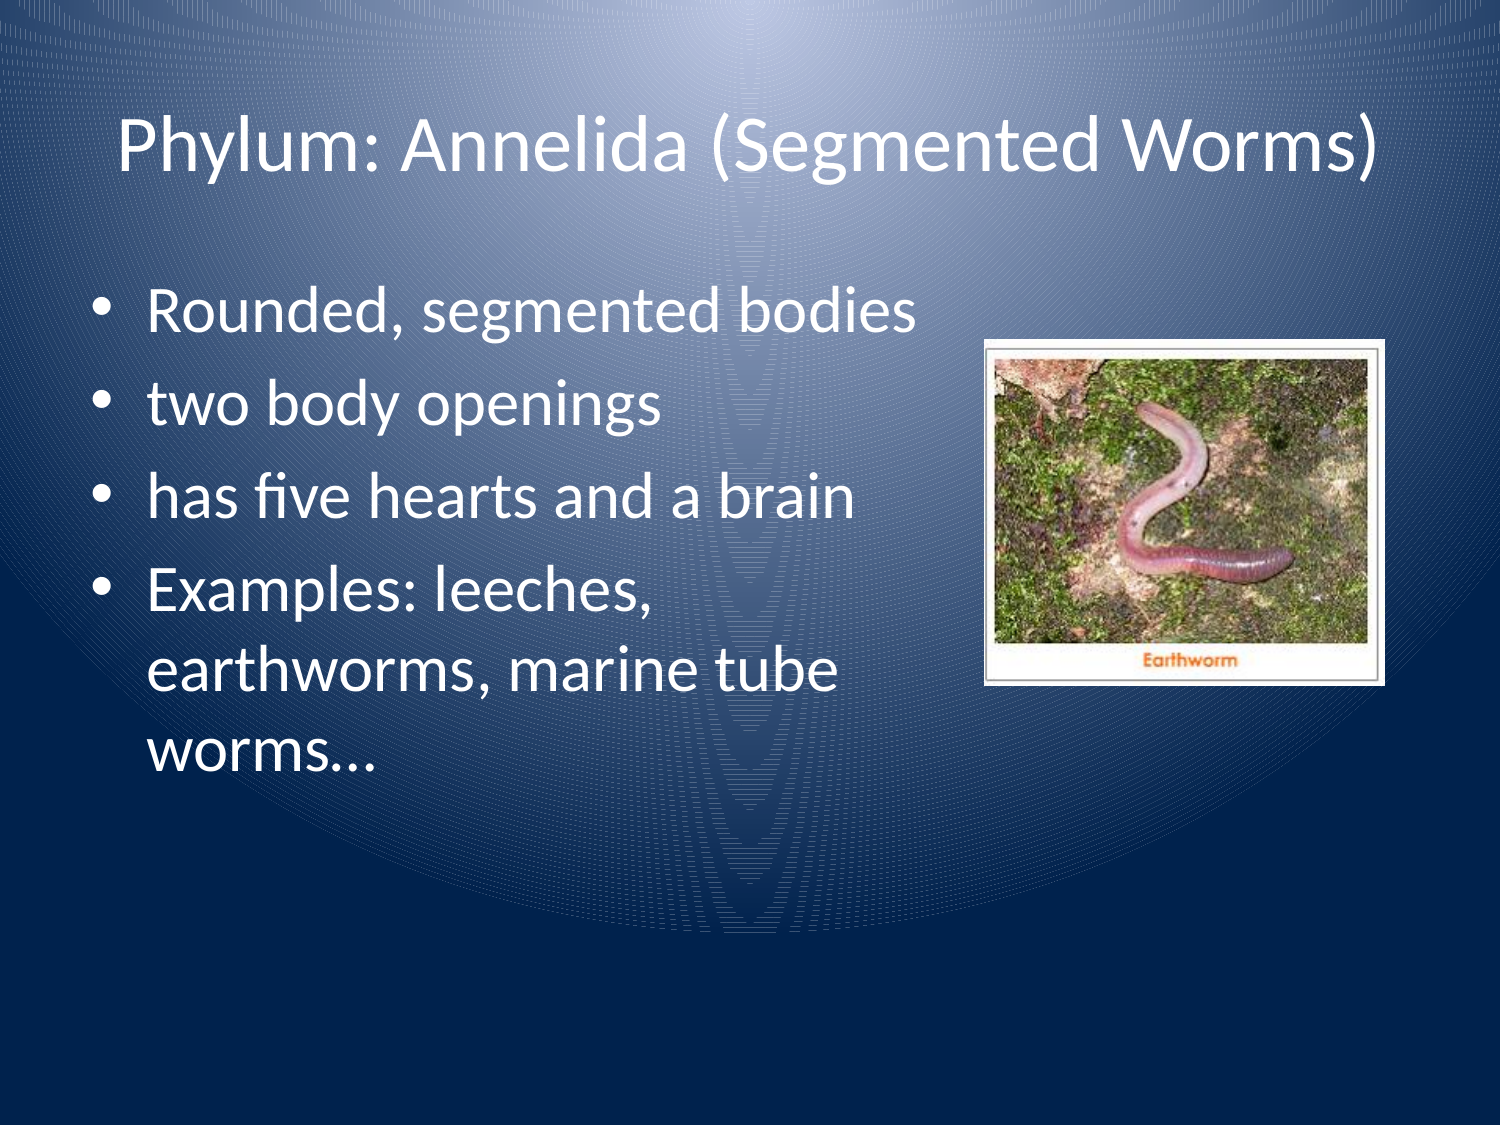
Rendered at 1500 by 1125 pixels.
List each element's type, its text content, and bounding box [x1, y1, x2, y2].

title Phylum: Annelida (Segmented Worms) [75, 45, 1425, 233]
picture [984, 339, 1385, 686]
list Rounded, segmented bodies two body openings has five hearts and a brain Examples: leeches, earthworms, marine tube worms… [75, 257, 973, 1005]
